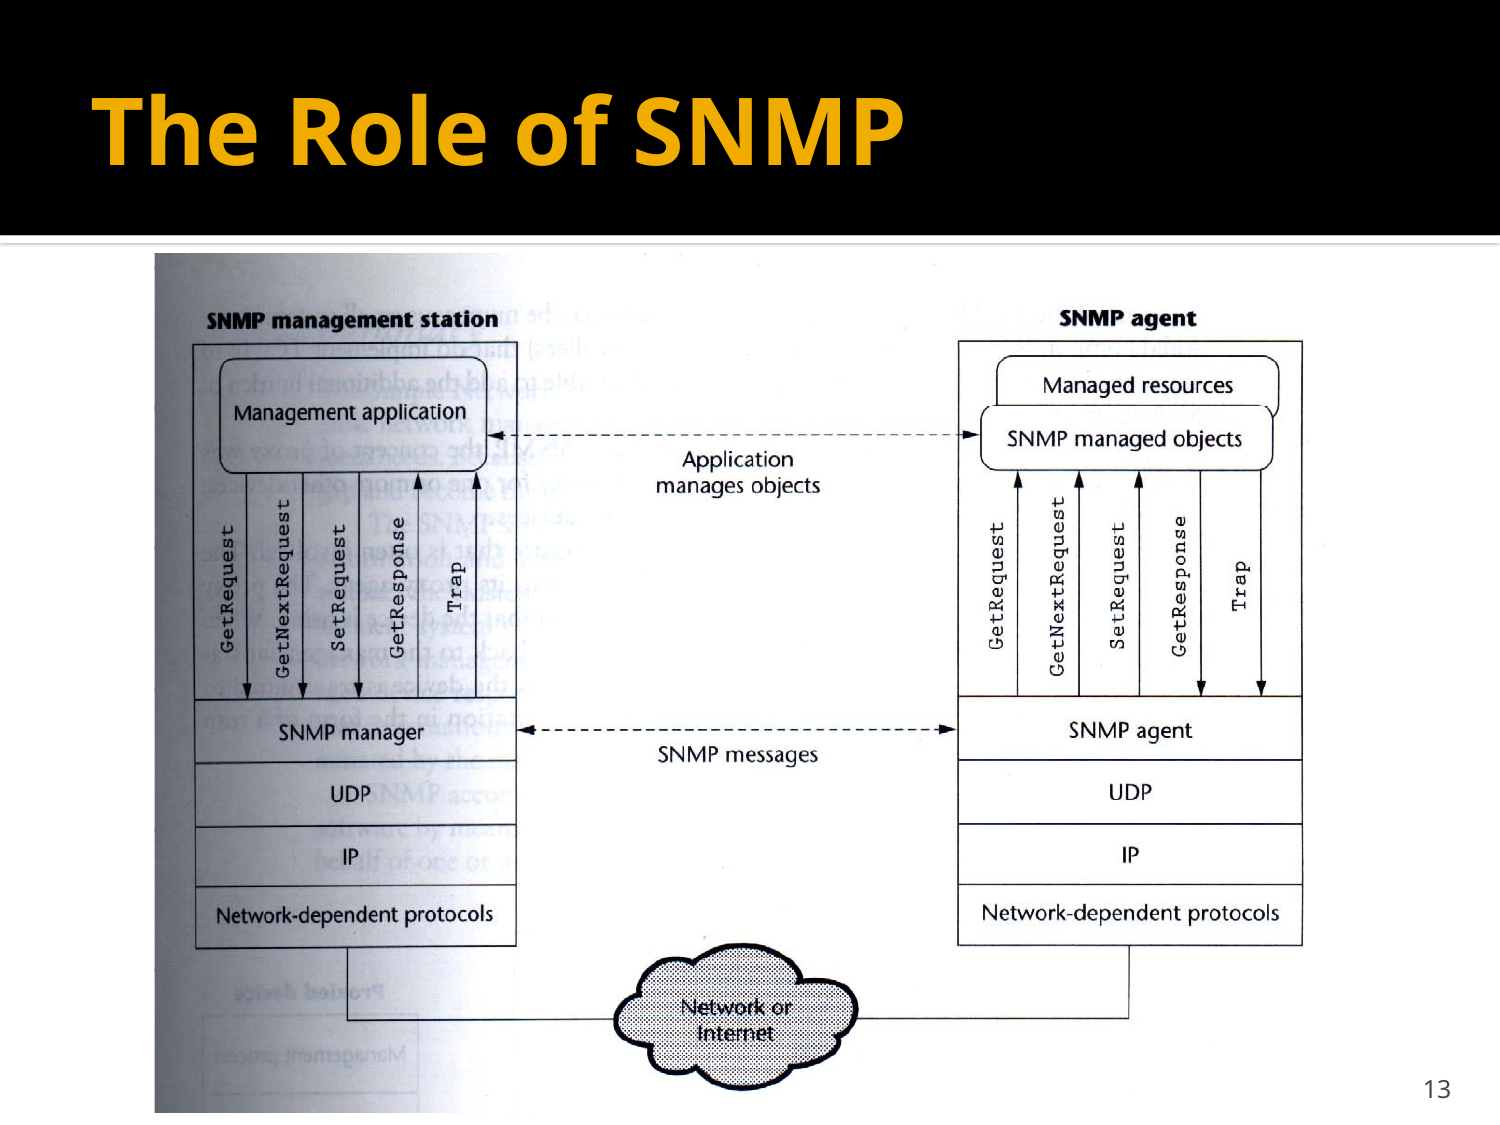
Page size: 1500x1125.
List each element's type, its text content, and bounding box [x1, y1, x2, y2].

text_box [154, 406, 1351, 547]
title The Role of SNMP [75, 25, 1425, 231]
text_box [154, 253, 1351, 266]
text_box [0, 970, 1475, 1112]
text_box [0, 689, 1475, 830]
text_box [0, 830, 1475, 970]
text_box [0, 549, 1475, 689]
text_box [154, 266, 1351, 406]
